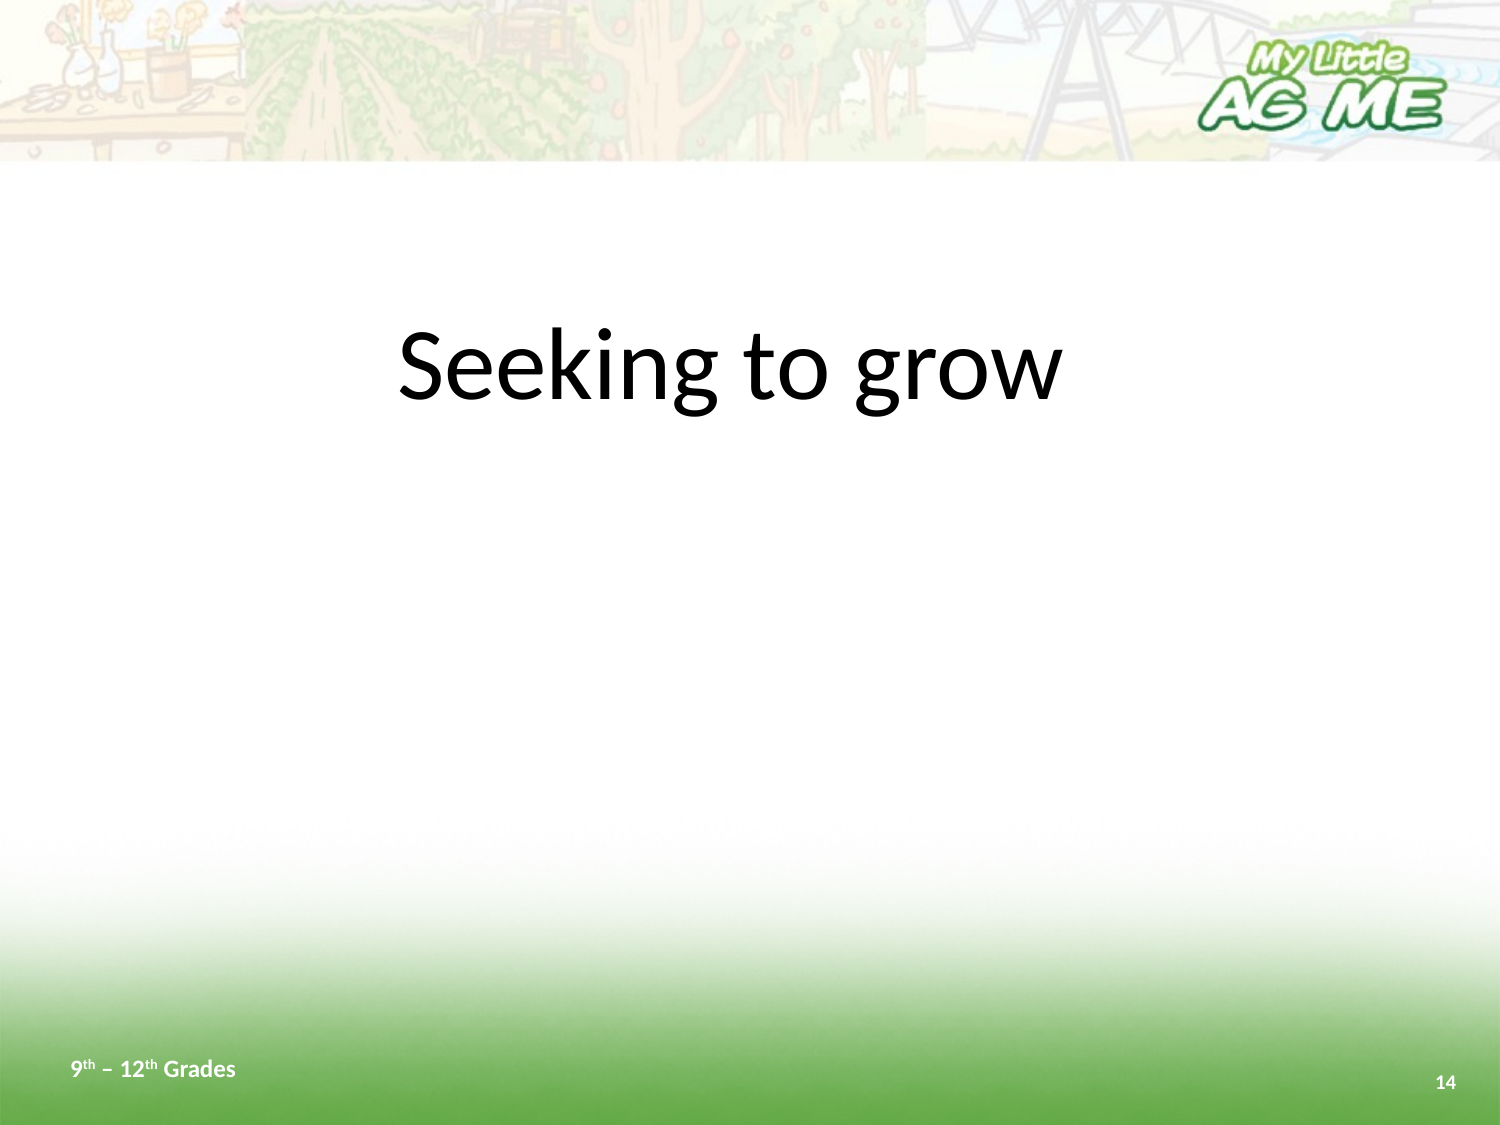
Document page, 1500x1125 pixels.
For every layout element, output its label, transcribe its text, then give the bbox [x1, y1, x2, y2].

picture [0, 0, 1500, 1125]
text_box Seeking to grow [133, 289, 1352, 428]
